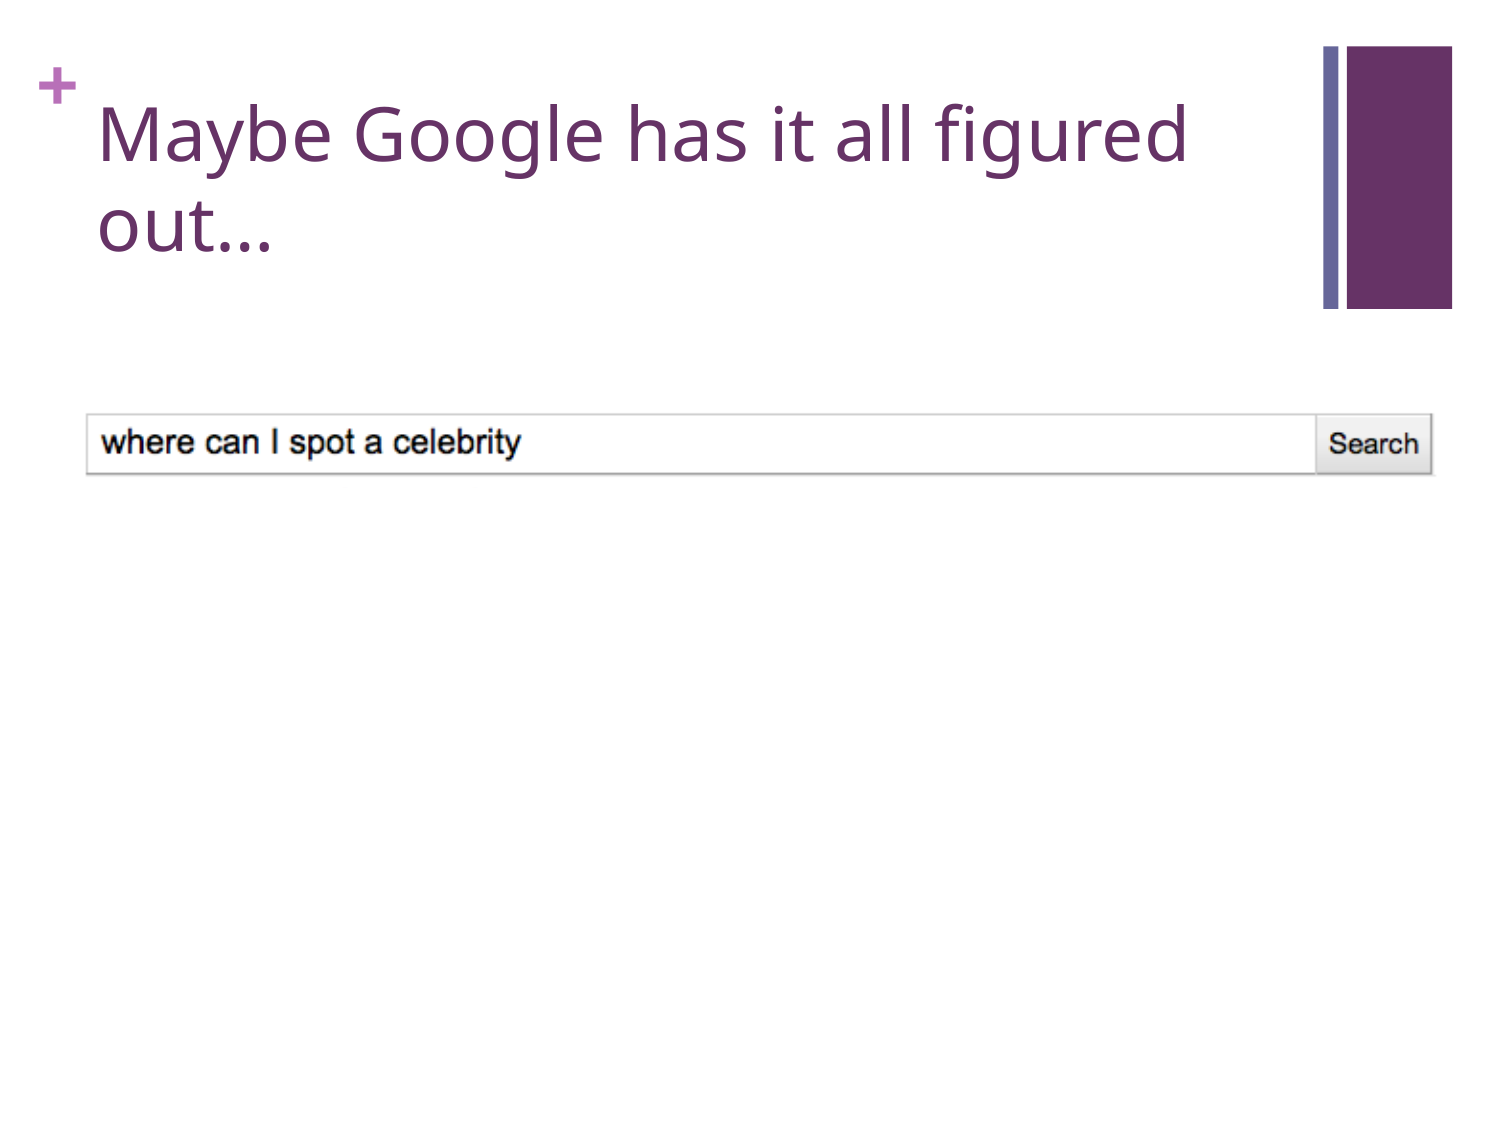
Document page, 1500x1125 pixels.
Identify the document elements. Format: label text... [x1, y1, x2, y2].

picture [49, 386, 1447, 488]
title Maybe Google has it all figured out… [81, 79, 1322, 263]
